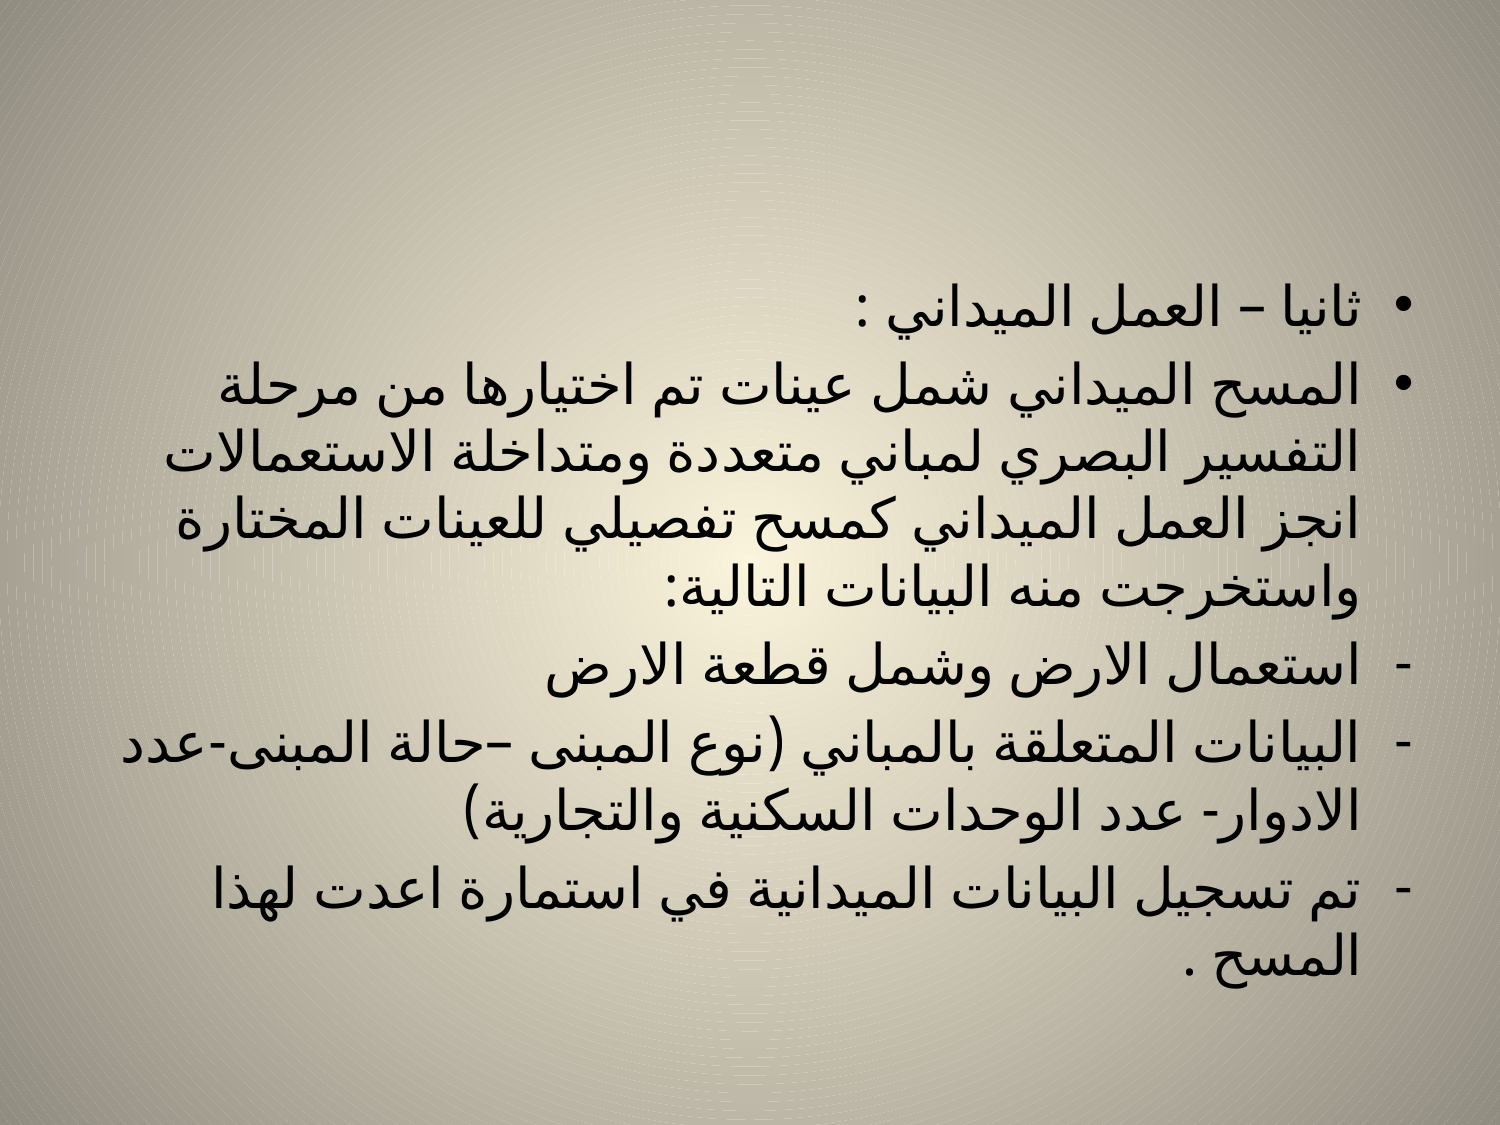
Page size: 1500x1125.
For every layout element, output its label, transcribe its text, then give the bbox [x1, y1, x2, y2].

list ثانيا – العمل الميداني : المسح الميداني شمل عينات تم اختيارها من مرحلة التفسير البصري لمباني متعددة ومتداخلة الاستعمالات انجز العمل الميداني كمسح تفصيلي للعينات المختارة واستخرجت منه البيانات التالية: استعمال الارض وشمل قطعة الارض البيانات المتعلقة بالمباني (نوع المبنى –حالة المبنى-عدد الادوار- عدد الوحدات السكنية والتجارية) تم تسجيل البيانات الميدانية في استمارة اعدت لهذا المسح . [75, 262, 1425, 1005]
